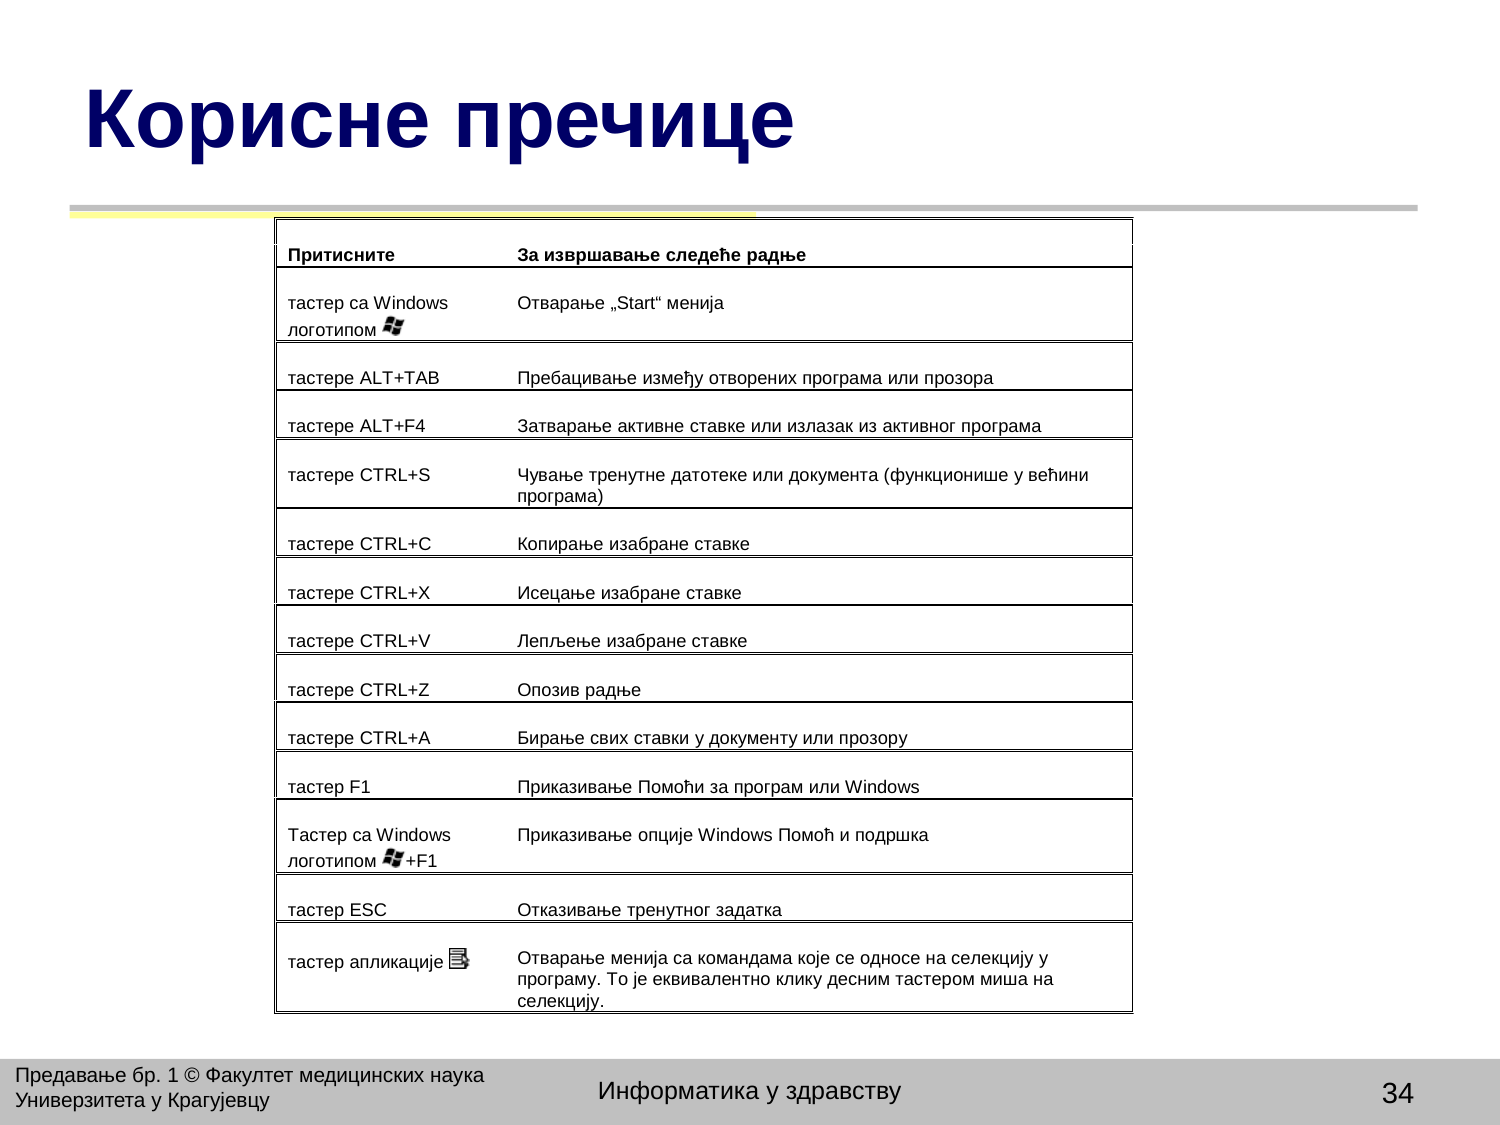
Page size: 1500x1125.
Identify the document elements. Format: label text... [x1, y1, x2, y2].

footer Информатика у здравству [512, 1066, 988, 1125]
slide_number Предавање бр. 1 © Факултет медицинских наука Универзитета у Крагујевцу [0, 1053, 599, 1108]
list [273, 216, 1134, 1047]
slide_number 34 [1079, 1066, 1430, 1125]
title Корисне пречице [69, 19, 1426, 208]
